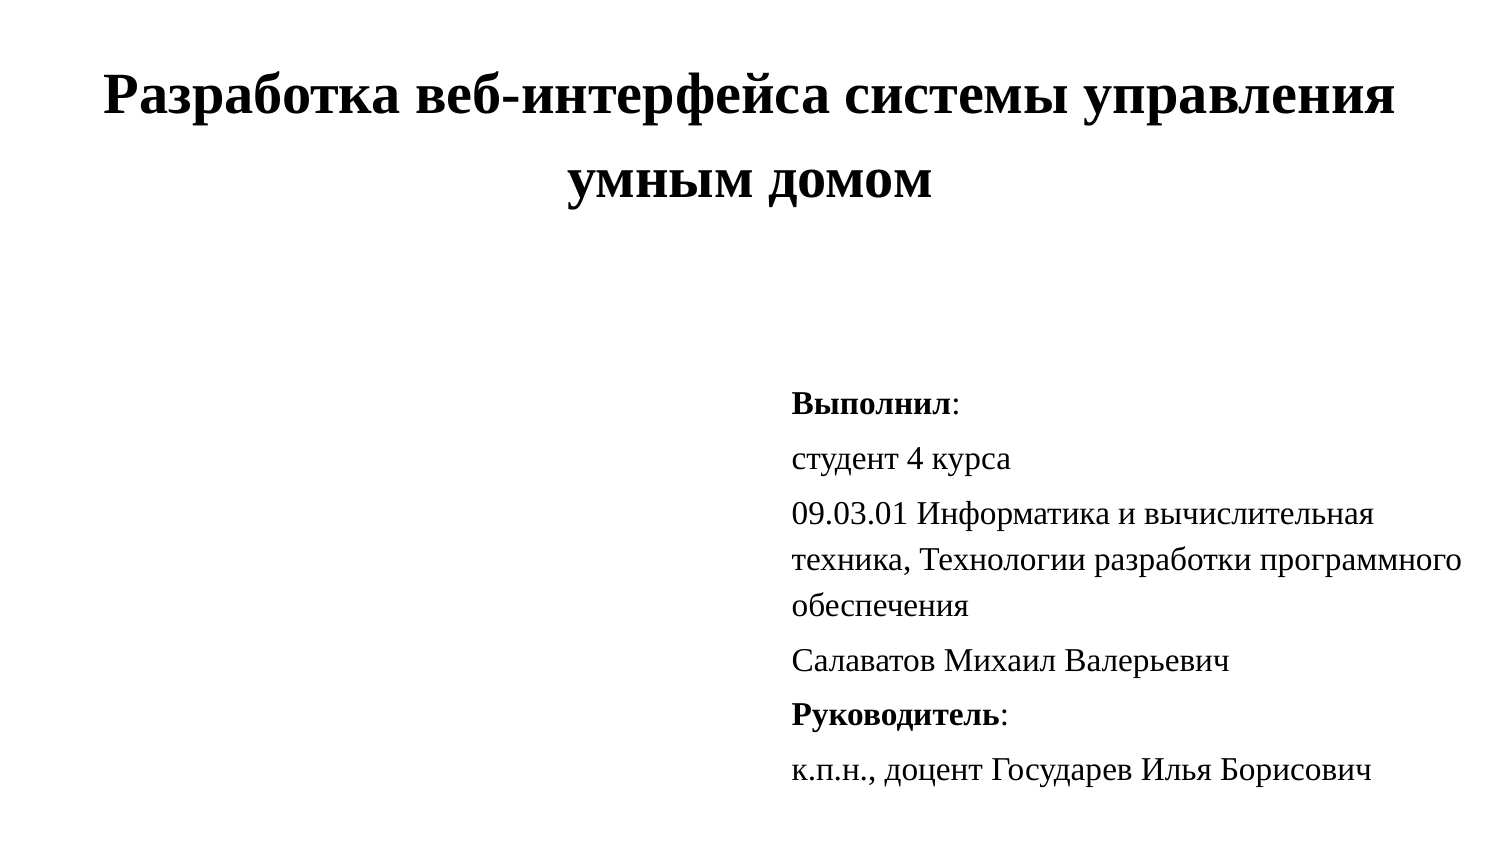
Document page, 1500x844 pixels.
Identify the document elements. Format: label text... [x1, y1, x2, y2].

subtitle Выполнил: студент 4 курса 09.03.01 Информатика и вычислительная техника, Технологии разработки программного обеспечения Салаватов Михаил Валерьевич Руководитель: к.п.н., доцент Государев Илья Борисович [776, 360, 1500, 811]
title Разработка веб-интерфейса системы управления умным домом [51, 33, 1449, 224]
